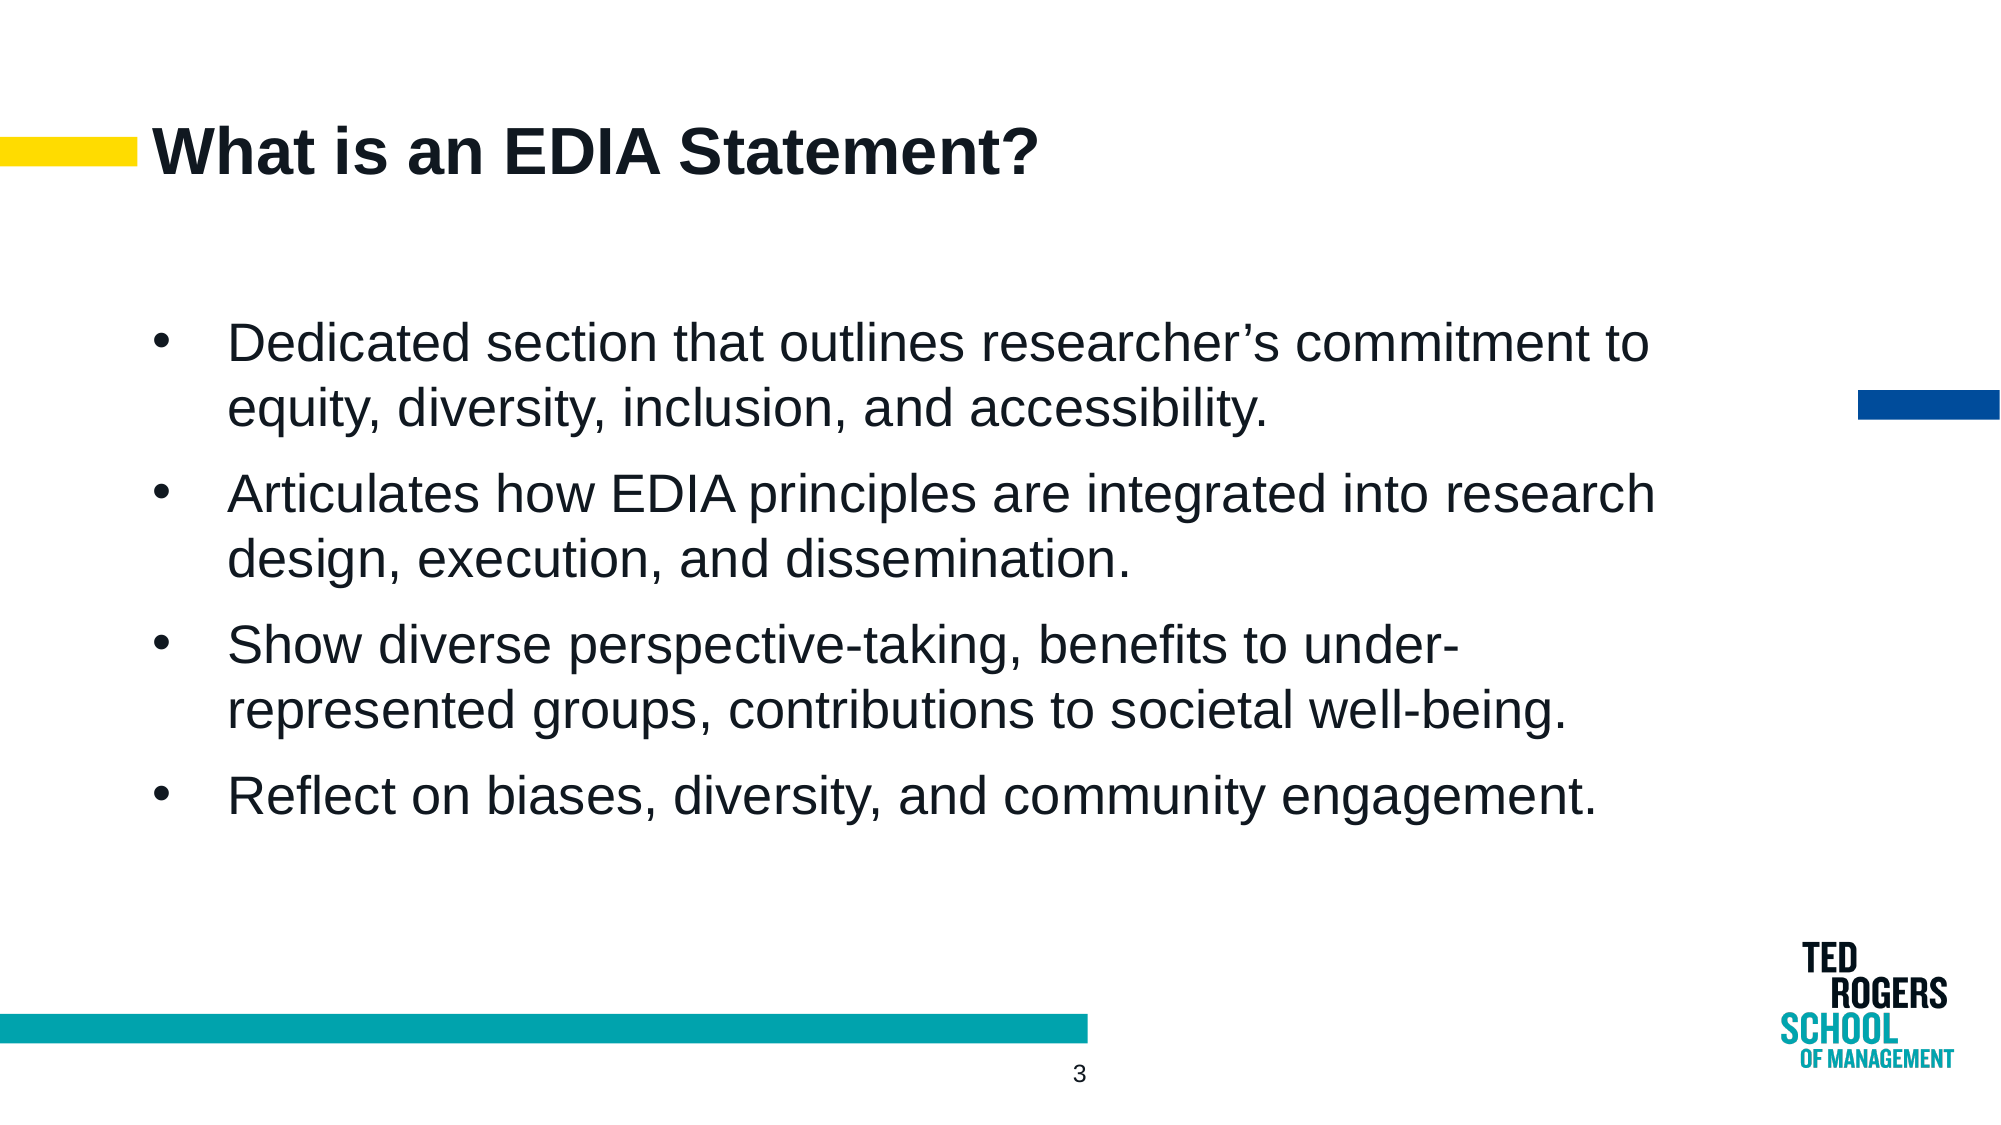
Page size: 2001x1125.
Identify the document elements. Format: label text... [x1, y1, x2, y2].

picture [1730, 893, 2001, 1125]
slide_number ‹#› [818, 1042, 1102, 1103]
list Dedicated section that outlines researcher’s commitment to equity, diversity, inclusion, and accessibility. Articulates how EDIA principles are integrated into research design, execution, and dissemination. Show diverse perspective-taking, benefits to under-represented groups, contributions to societal well-being. Reflect on biases, diversity, and community engagement. [137, 299, 1700, 900]
title What is an EDIA Statement? [137, 44, 1700, 262]
